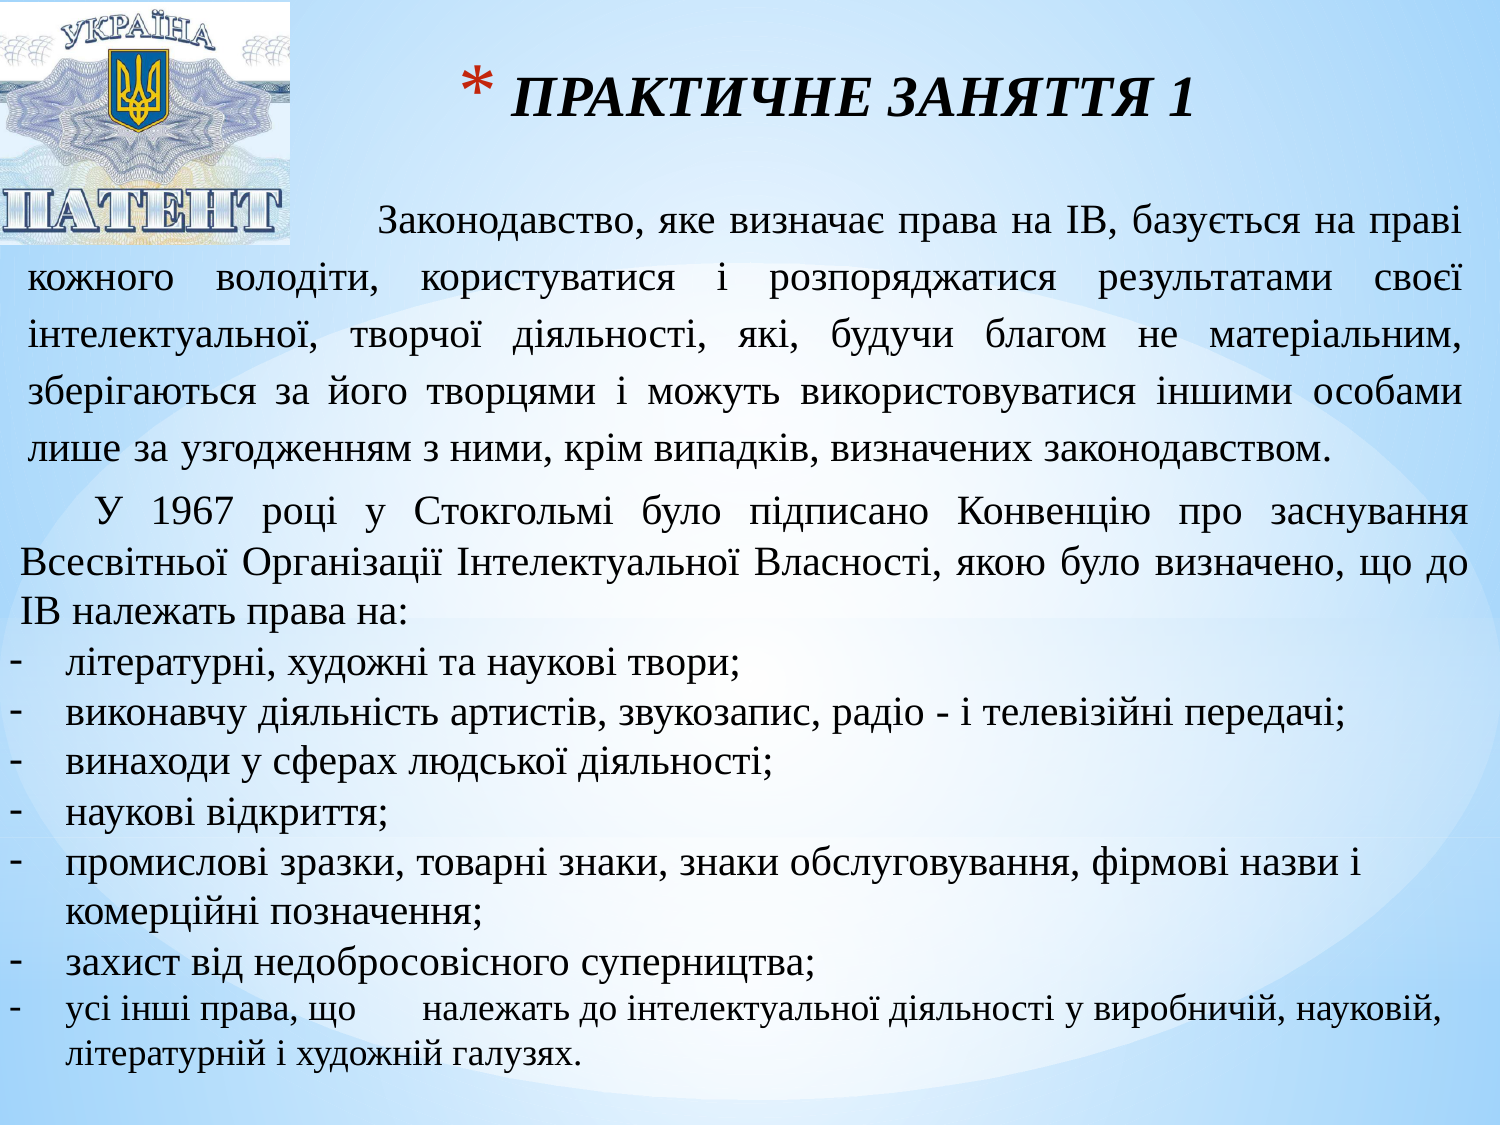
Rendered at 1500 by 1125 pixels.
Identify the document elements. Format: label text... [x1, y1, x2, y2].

text_box Законодавство, яке визначає права на ІВ, базується на праві кожного володіти, користуватися і розпоряджатися результатами своєї інтелектуальної, творчої діяльності, які, будучи благом не матеріальним, зберігаються за його творцями і можуть використовуватися іншими особами лише за узгодженням з ними, крім випадків, визначених законодавством. [2, 177, 1489, 475]
picture [0, 2, 290, 245]
title ПРАКТИЧНЕ ЗАНЯТТЯ 1 [295, 51, 1427, 134]
text_box У 1967 році у Стокгольмі було підписано Конвенцію про заснування Всесвітньої Організації Інтелектуальної Власності, якою було визначено, що до ІВ належать права на: літературні, художні та наукові твори; виконавчу діяльність артистів, звукозапис, радіо - і телевізійні передачі; винаходи у сферах людської діяльності; наукові відкриття; промислові зразки, товарні знаки, знаки обслуговування, фірмові назви і комерційні позначення; захист від недобросовісного суперництва; усі інші права, що належать до інтелектуальної діяльності у виробничій, науковій, літературній і художній галузях. [0, 475, 1495, 1081]
